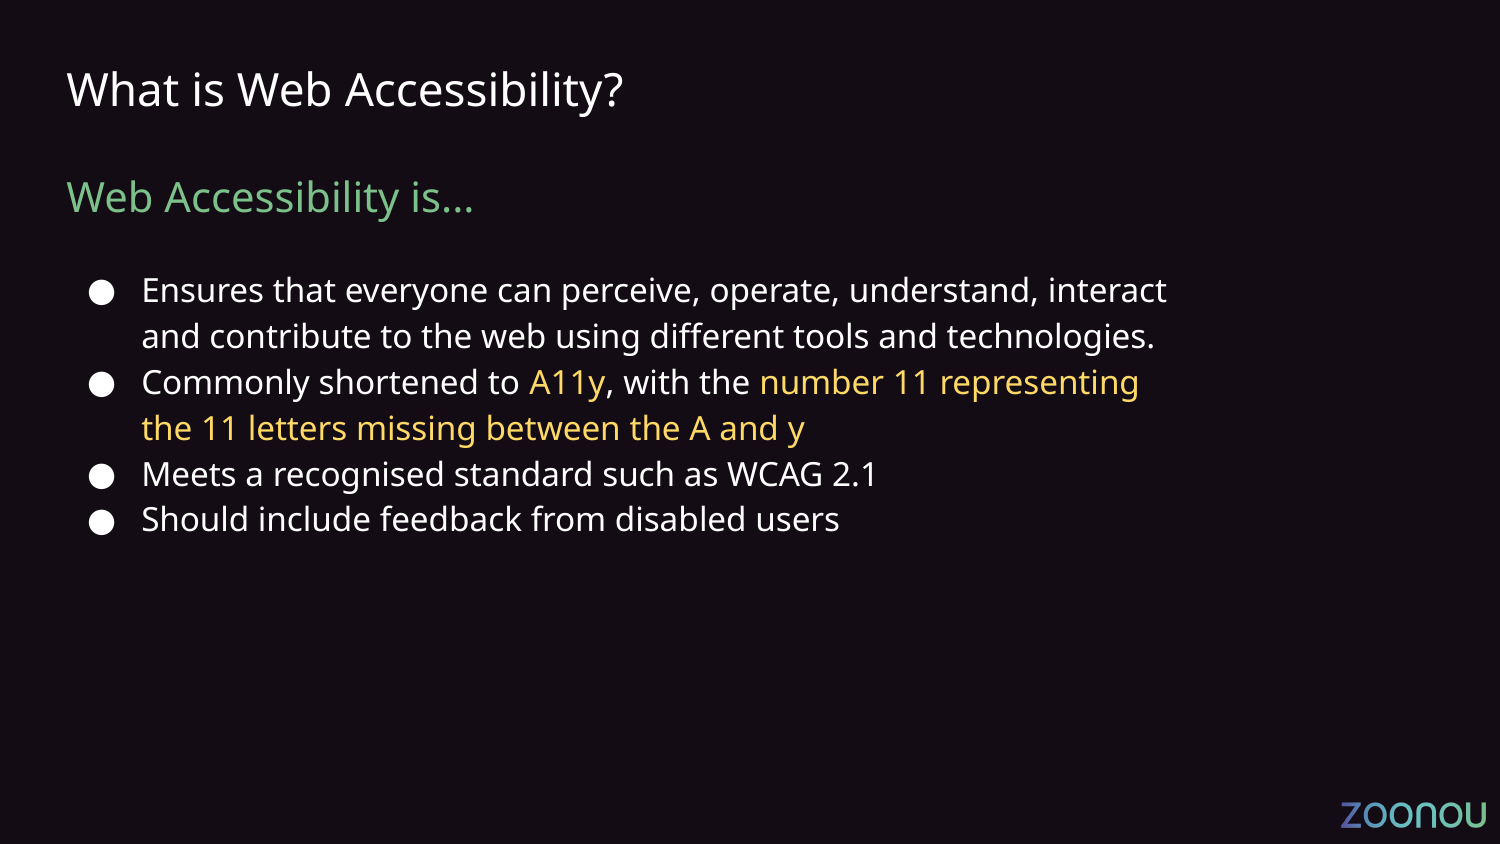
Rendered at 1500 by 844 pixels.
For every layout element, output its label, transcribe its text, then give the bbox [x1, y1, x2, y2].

subtitle Web Accessibility is... [51, 148, 1196, 227]
text_box Ensures that everyone can perceive, operate, understand, interact and contribute to the web using different tools and technologies. Commonly shortened to A11y, with the number 11 representing the 11 letters missing between the A and y Meets a recognised standard such as WCAG 2.1 Should include feedback from disabled users [51, 248, 1196, 582]
title What is Web Accessibility? [51, 45, 1196, 132]
picture [1335, 790, 1492, 833]
